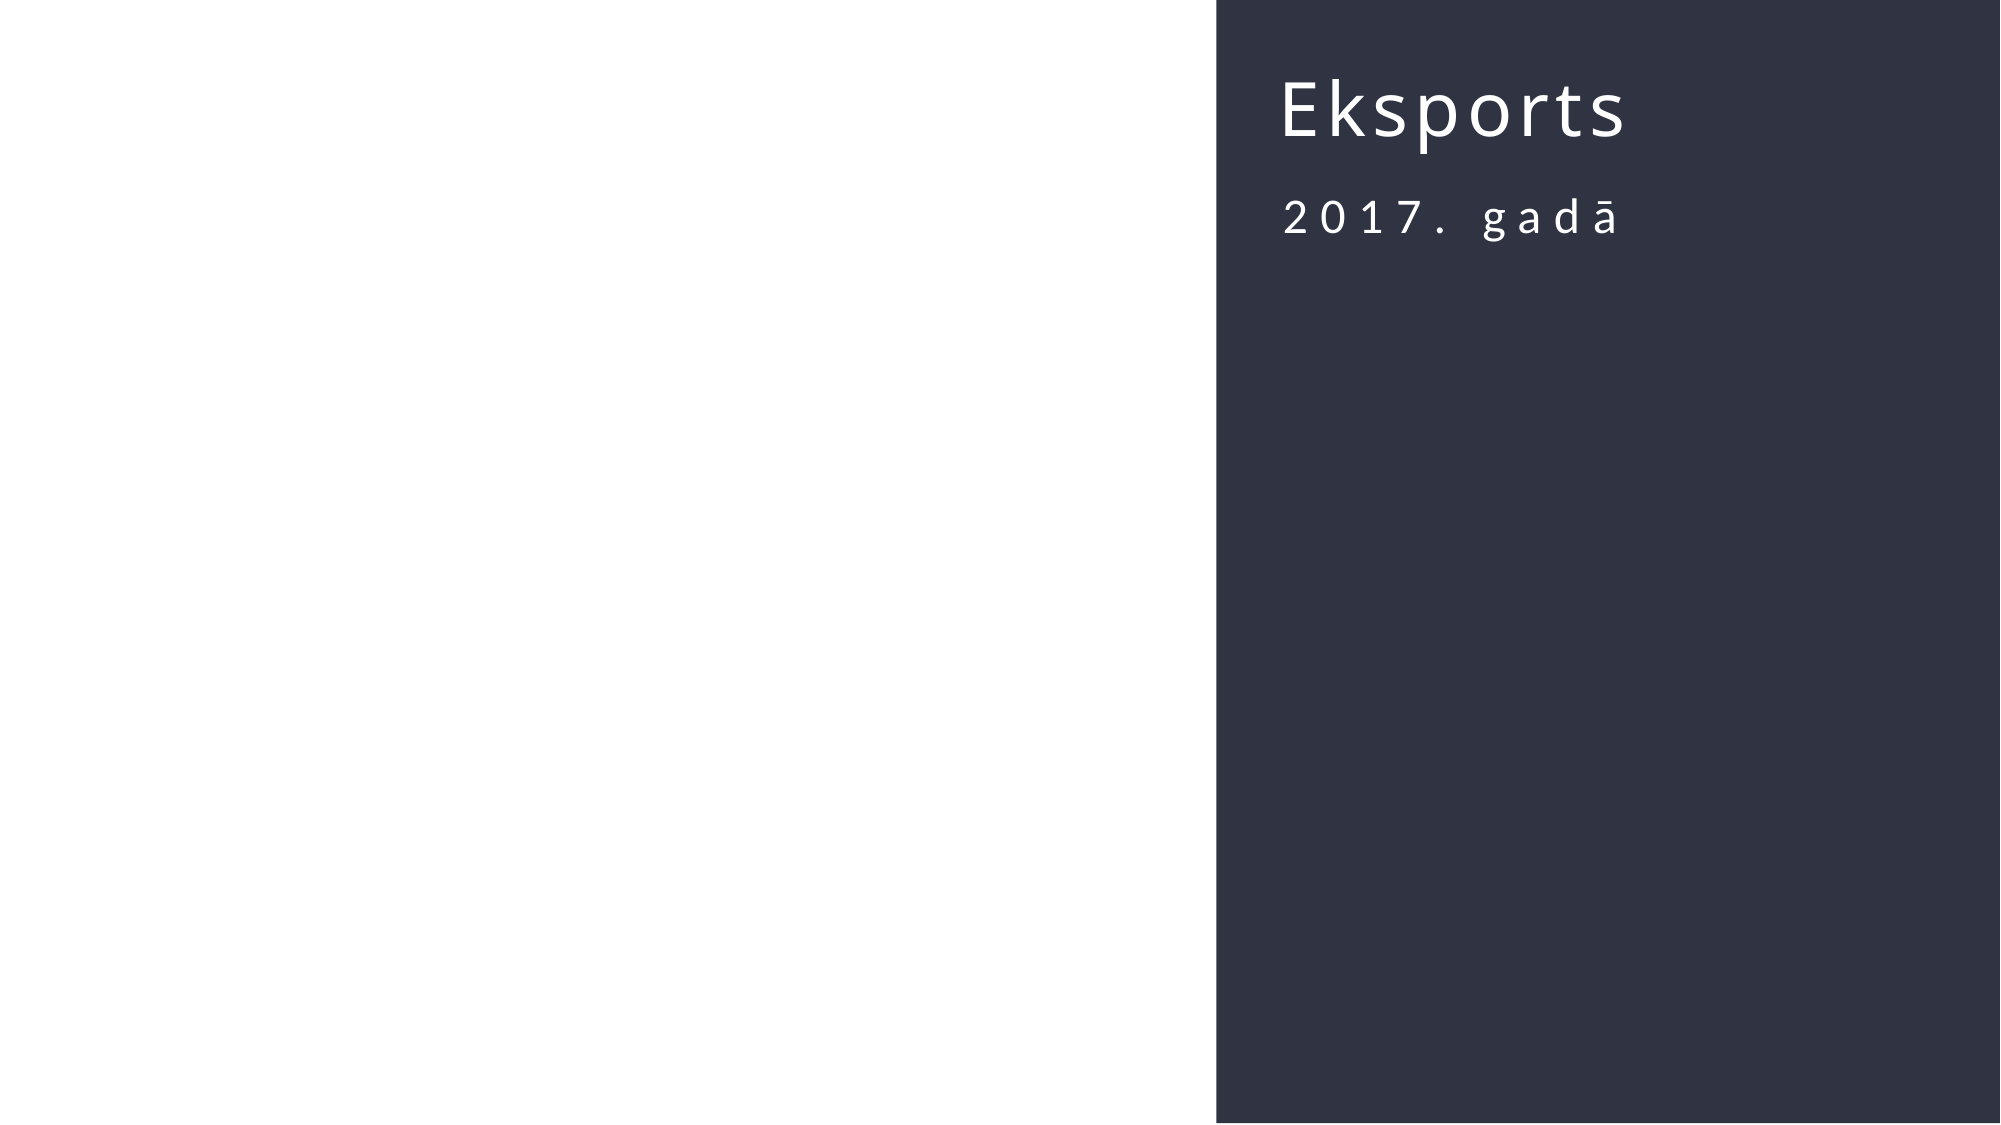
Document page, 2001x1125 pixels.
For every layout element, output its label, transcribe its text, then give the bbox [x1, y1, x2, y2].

list 2017. gadā [1282, 164, 1938, 232]
title Eksports [1278, 59, 1938, 154]
